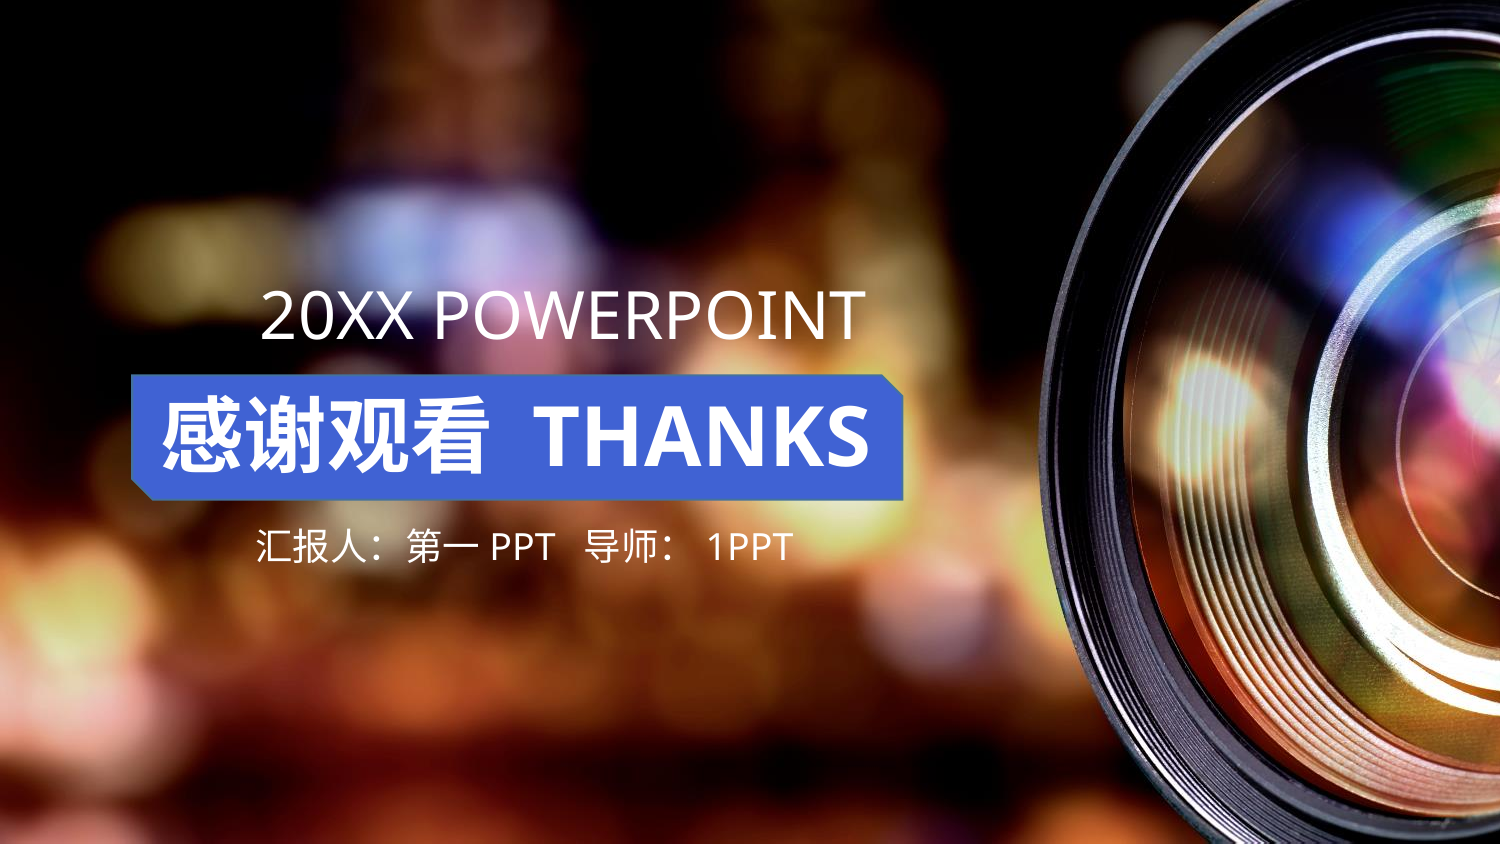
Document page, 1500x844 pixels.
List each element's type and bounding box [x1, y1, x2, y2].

text_box [132, 375, 903, 500]
picture [0, 0, 1500, 844]
